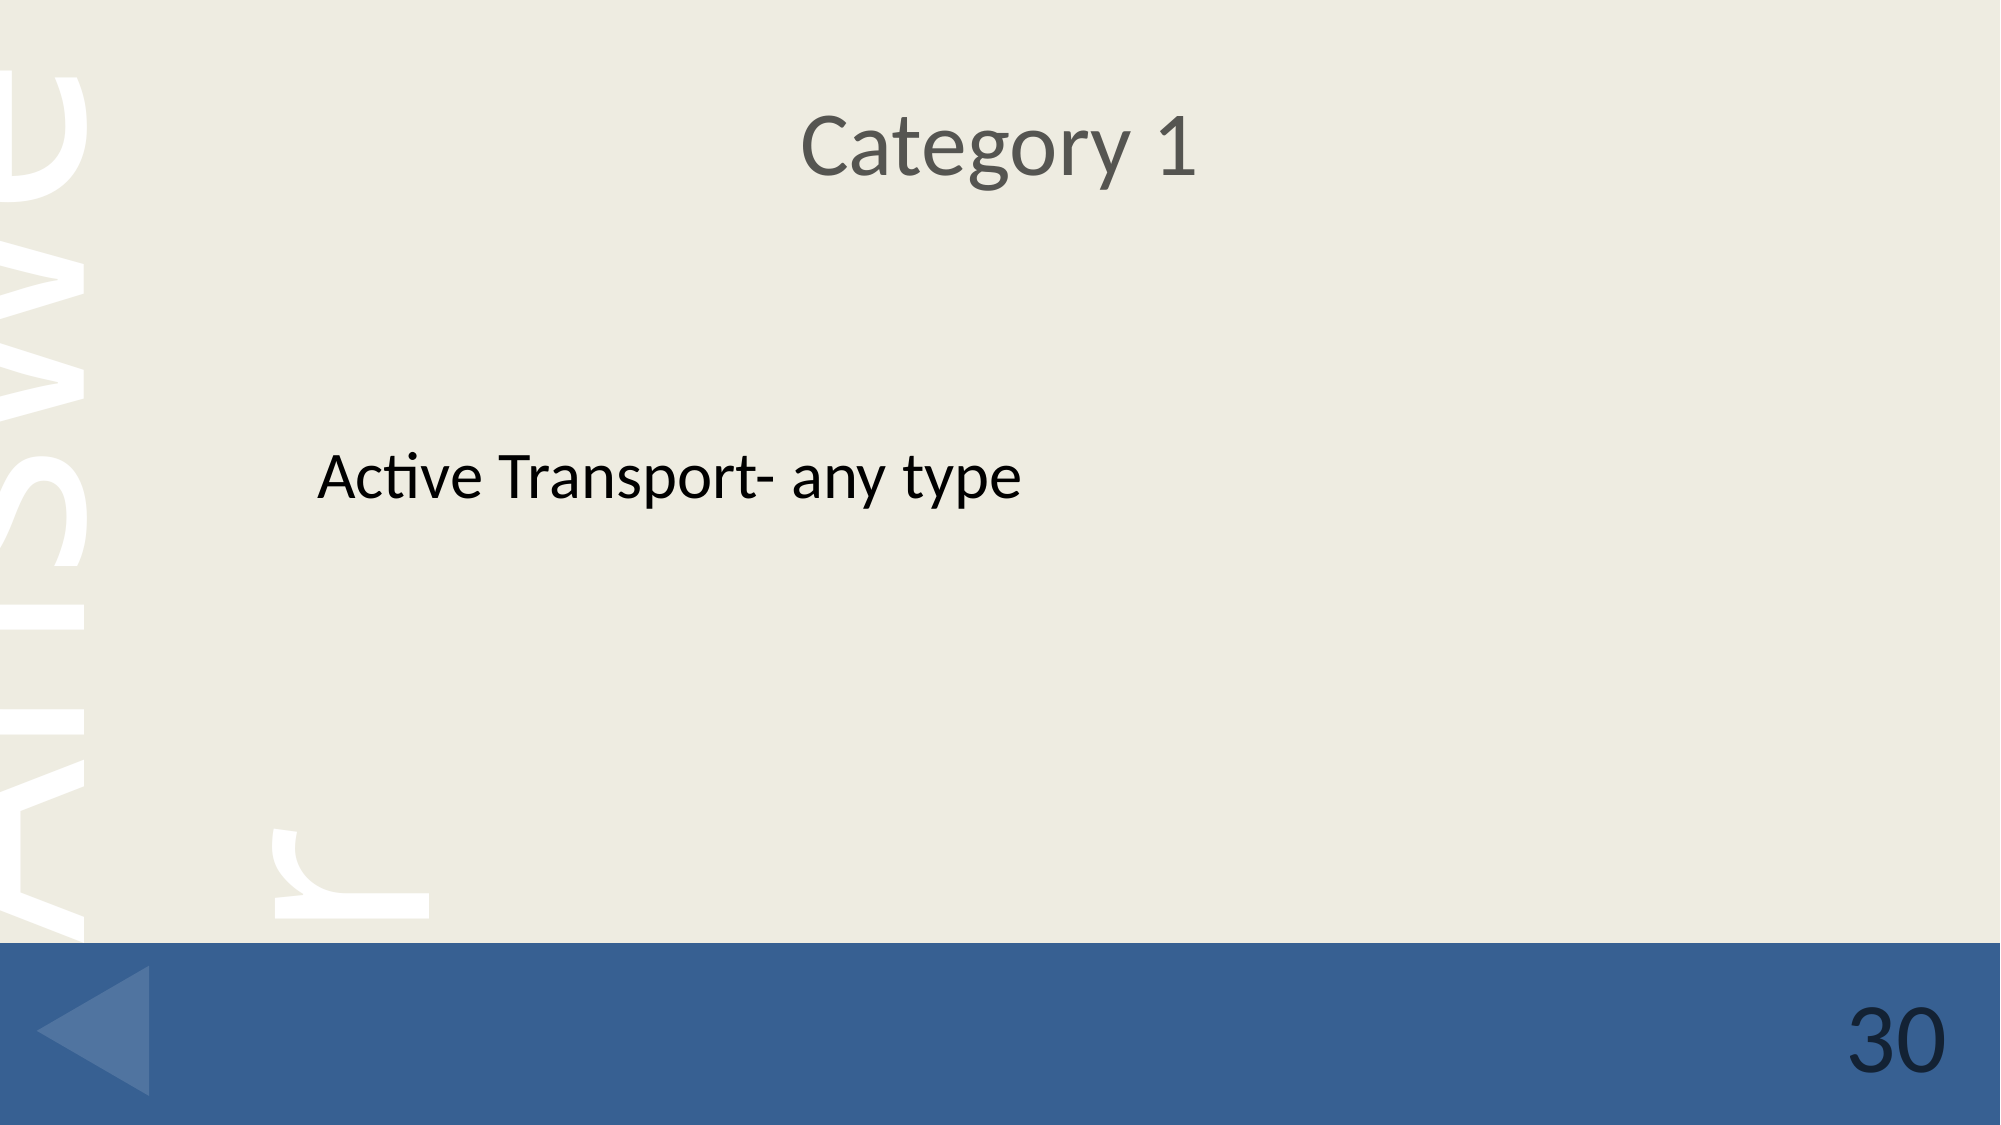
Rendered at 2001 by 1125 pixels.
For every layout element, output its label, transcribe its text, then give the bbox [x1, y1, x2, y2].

list 30 [1494, 967, 1963, 1097]
title Category 1 [99, 45, 1900, 233]
list Active Transport- any type [302, 307, 1760, 636]
